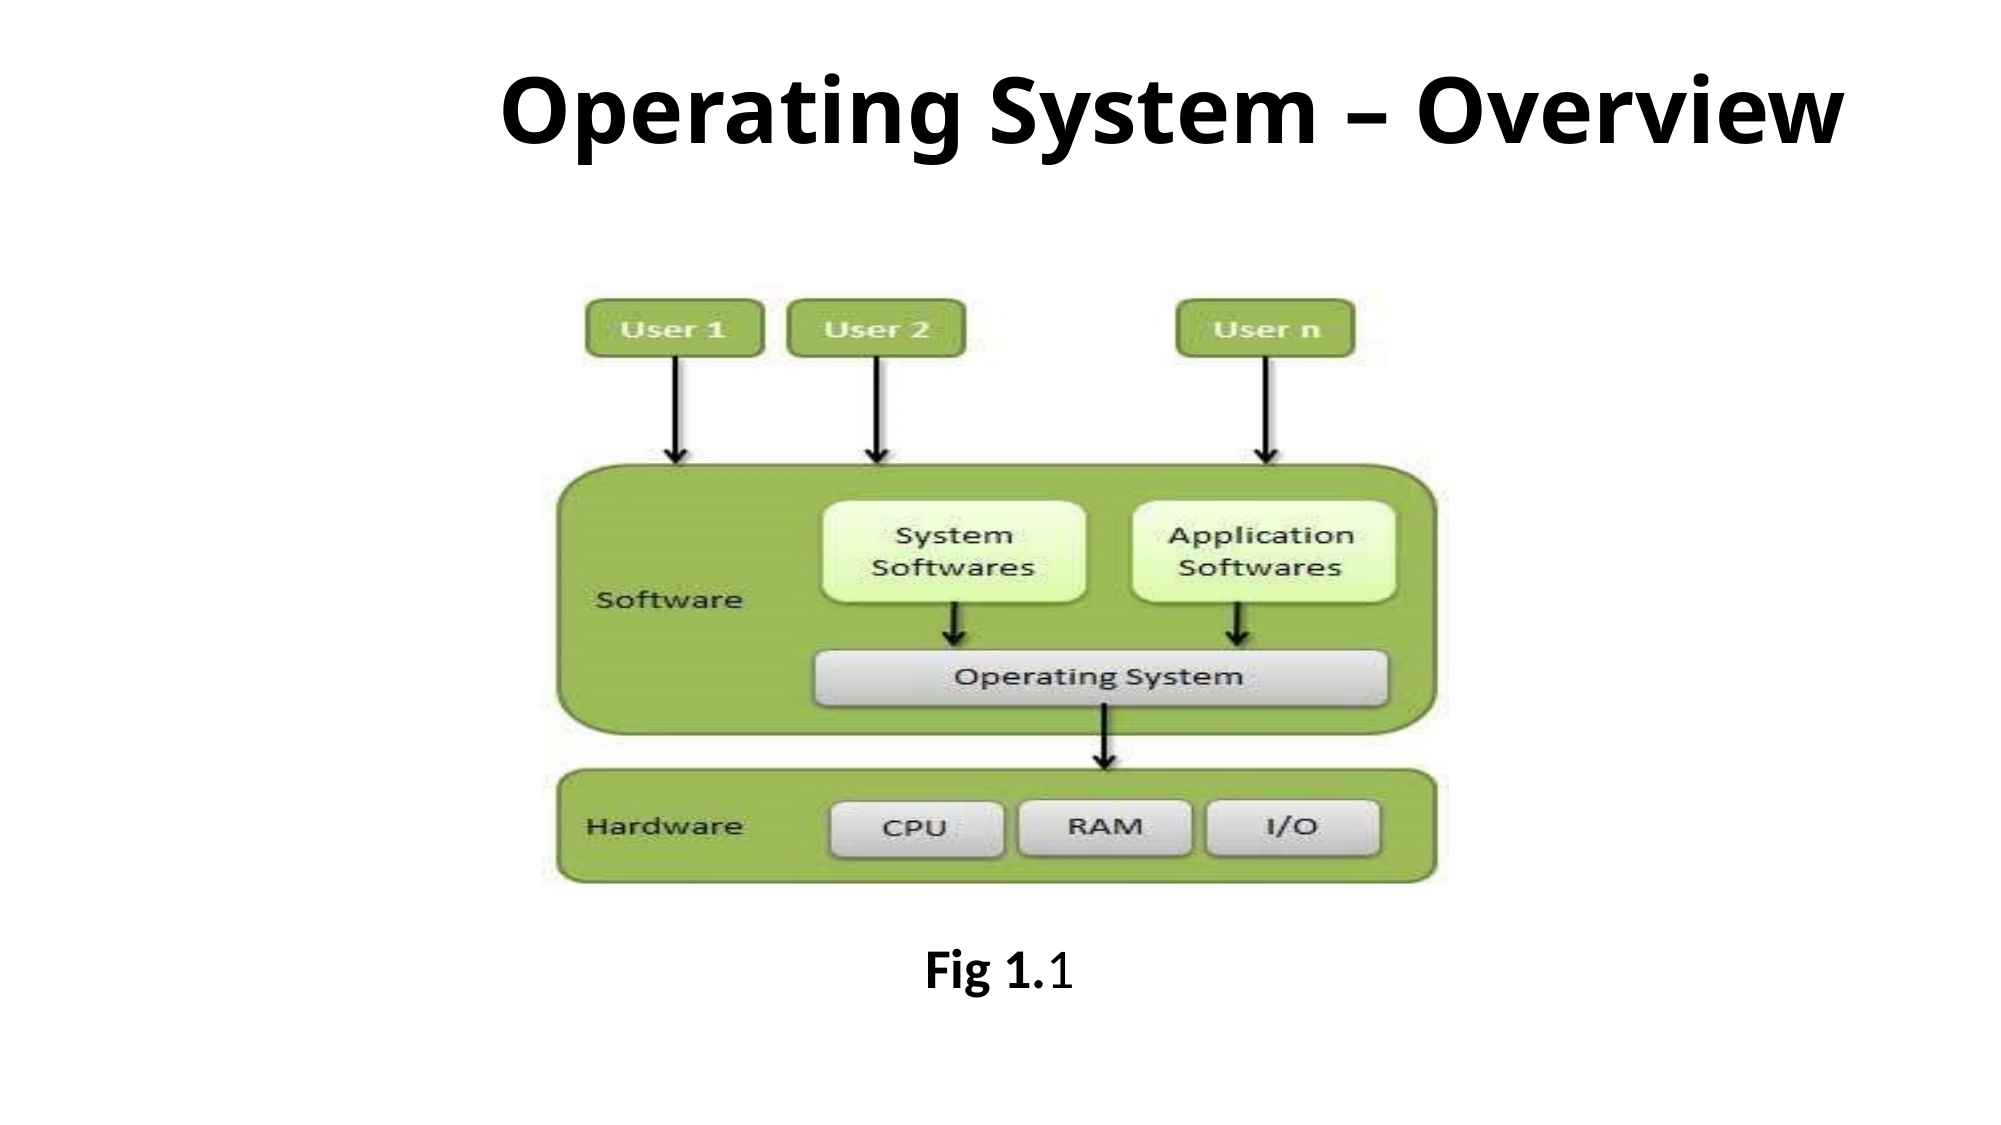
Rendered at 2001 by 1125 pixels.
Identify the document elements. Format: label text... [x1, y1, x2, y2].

list Fig 1.1 [137, 203, 1863, 1014]
title Operating System – Overview [137, 59, 1863, 203]
picture [541, 285, 1449, 889]
